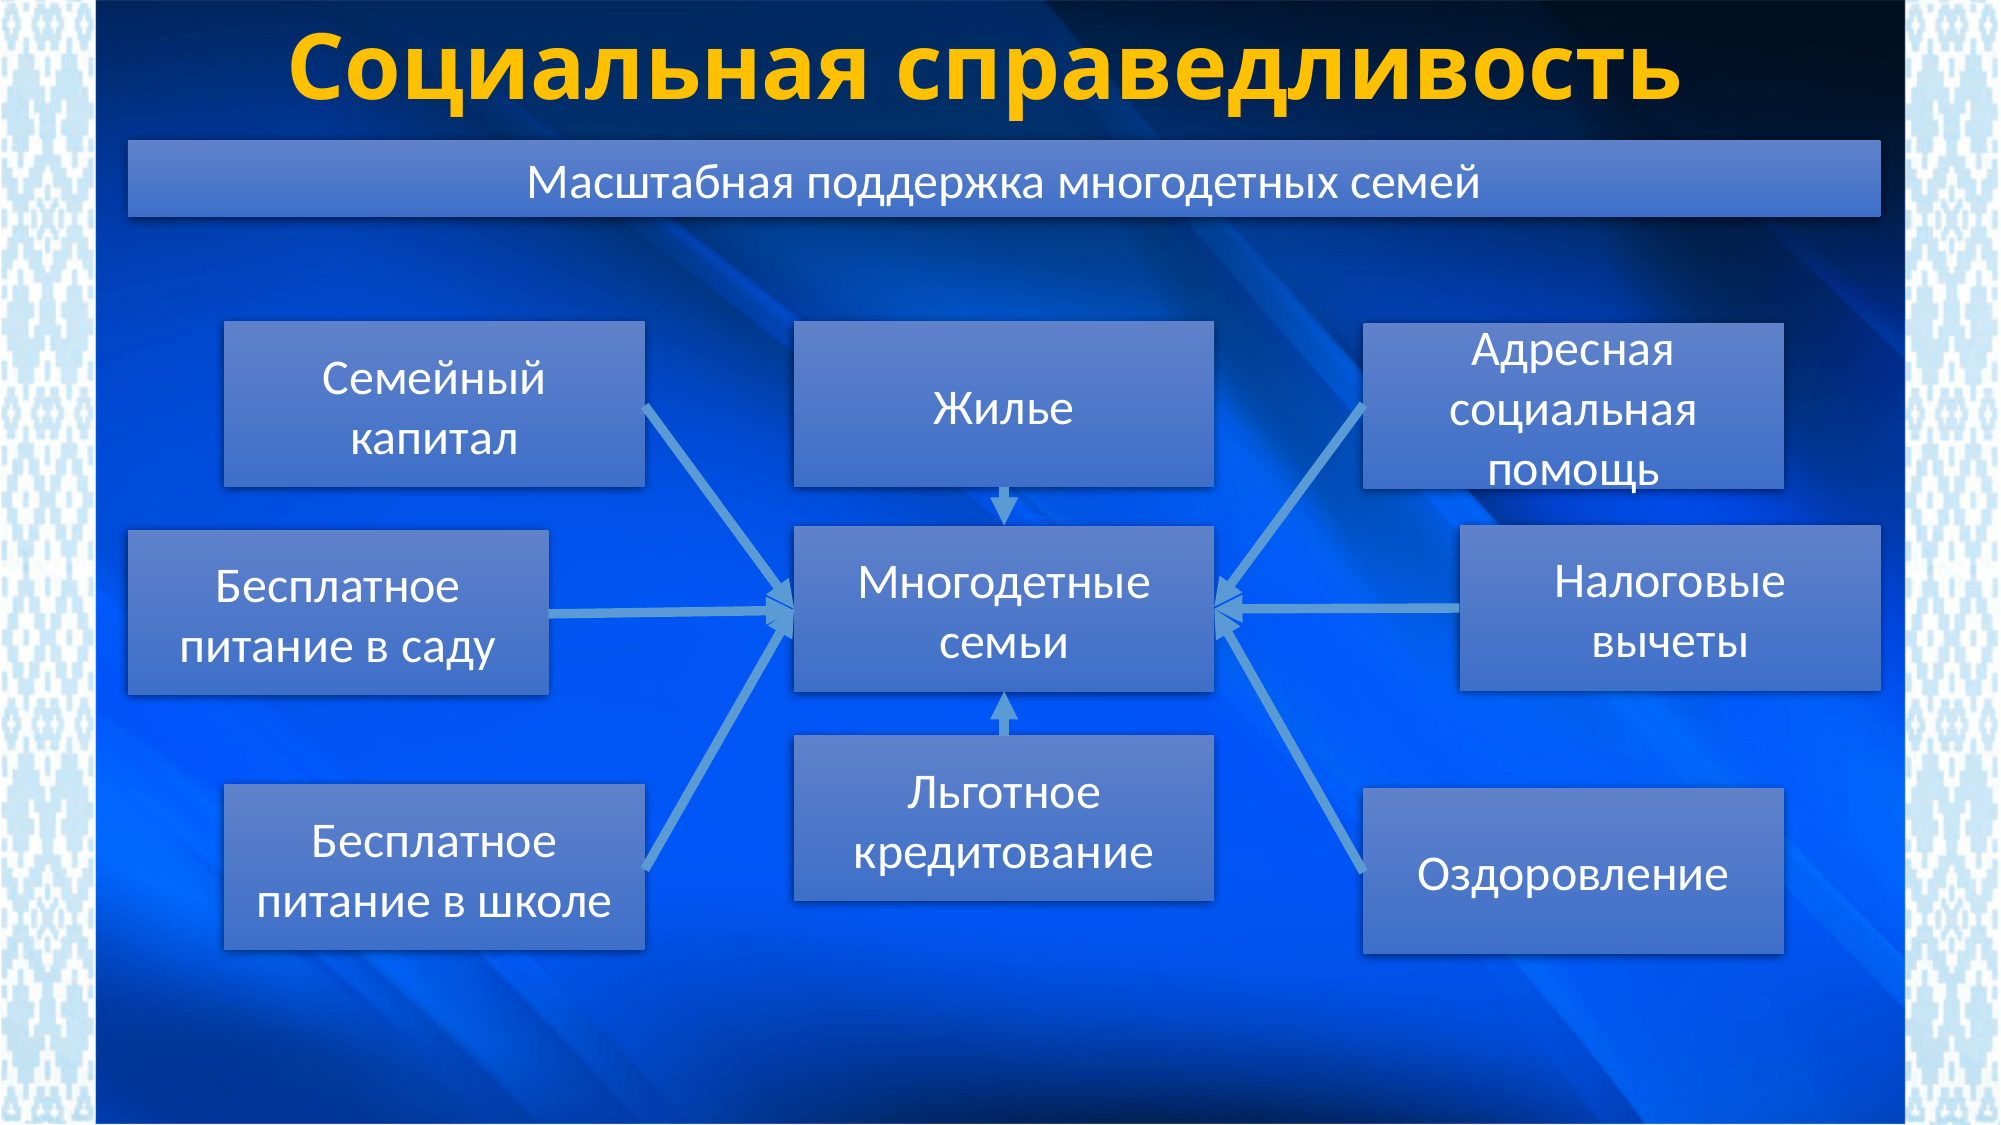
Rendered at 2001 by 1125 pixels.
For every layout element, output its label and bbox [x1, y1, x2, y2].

text_box [644, 607, 794, 870]
text_box [1214, 608, 1364, 873]
text_box [1214, 404, 1364, 607]
text_box [644, 405, 794, 607]
list [0, 0, 2000, 1125]
text_box [548, 610, 644, 614]
